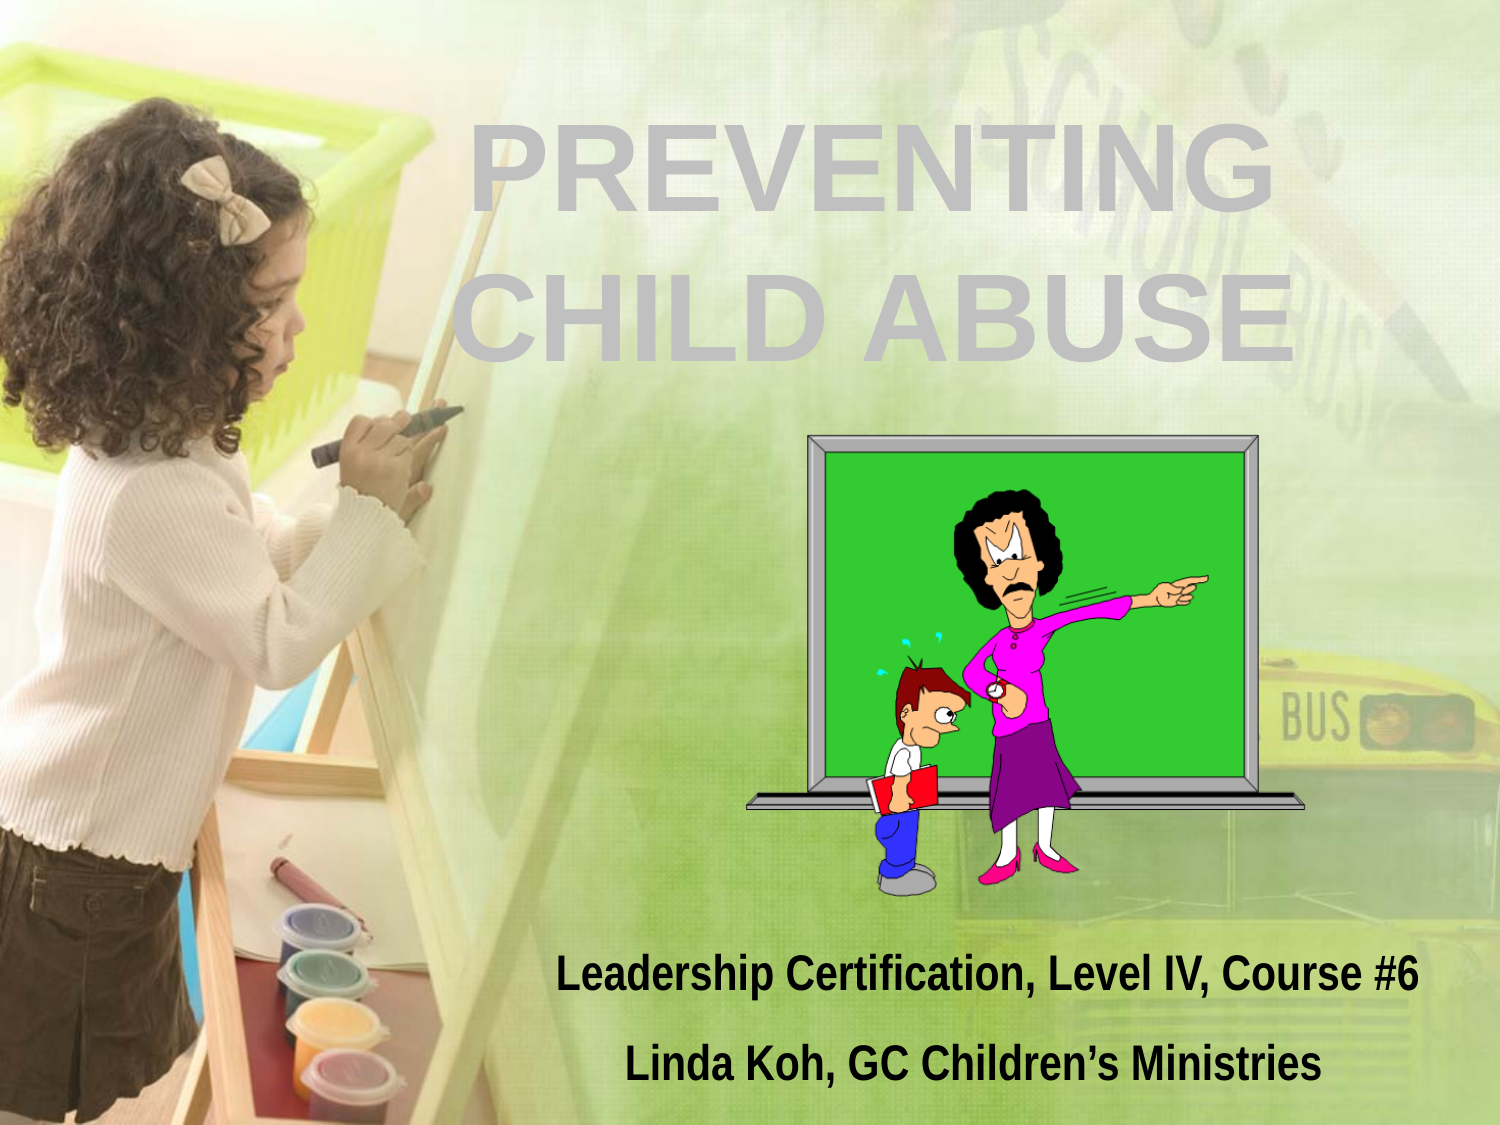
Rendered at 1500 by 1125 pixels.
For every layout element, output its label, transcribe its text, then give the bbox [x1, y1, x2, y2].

title PREVENTING CHILD ABUSE [298, 116, 1448, 358]
text_box Leadership Certification, Level IV, Course #6 Linda Koh, GC Children’s Ministries [541, 903, 1436, 1098]
picture [0, 0, 1500, 1125]
